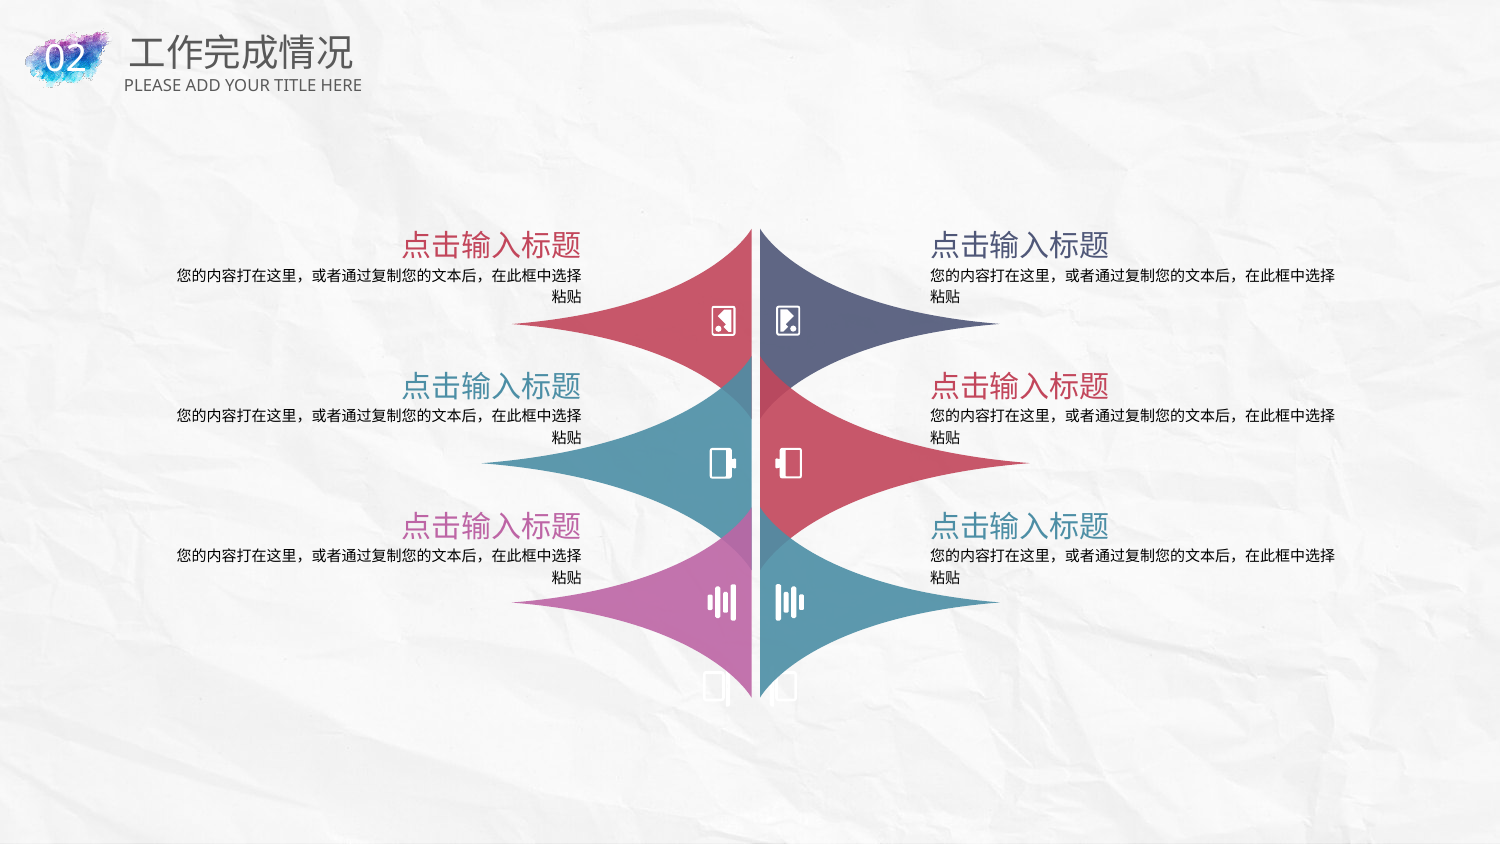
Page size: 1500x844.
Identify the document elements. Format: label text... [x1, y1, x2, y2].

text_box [870, 226, 1392, 307]
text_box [481, 355, 1031, 505]
text_box PLEASE ADD YOUR TITLE HERE [123, 67, 383, 102]
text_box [511, 228, 1001, 354]
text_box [108, 366, 630, 447]
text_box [108, 226, 630, 307]
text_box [870, 507, 1392, 587]
picture [18, 26, 113, 93]
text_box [108, 507, 630, 587]
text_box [511, 507, 1001, 698]
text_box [870, 366, 1392, 447]
text_box 工作完成情况 [128, 20, 479, 83]
